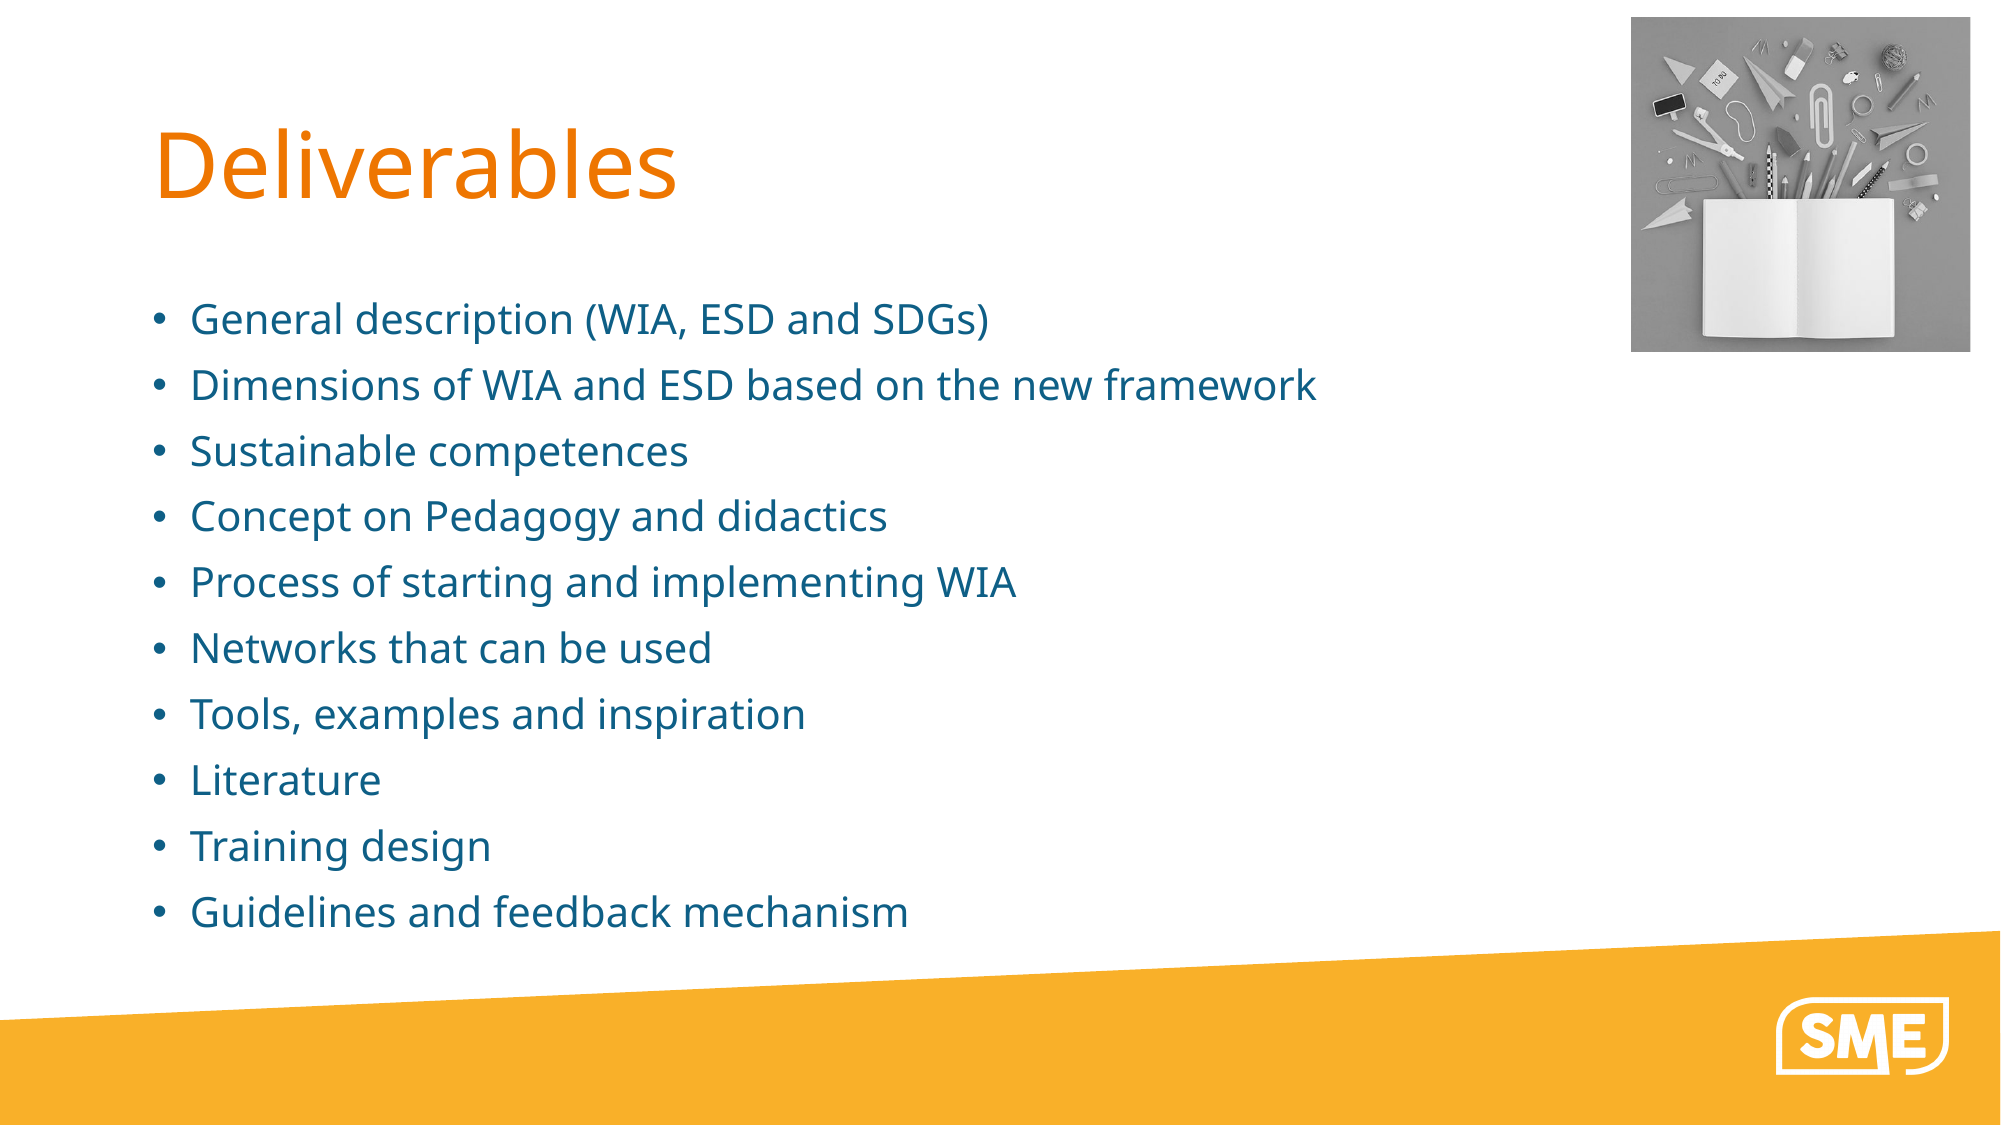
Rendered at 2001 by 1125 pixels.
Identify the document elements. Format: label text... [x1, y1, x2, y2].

list General description (WIA, ESD and SDGs) Dimensions of WIA and ESD based on the new framework Sustainable competences Concept on Pedagogy and didactics Process of starting and implementing WIA Networks that can be used Tools, examples and inspiration Literature Training design Guidelines and feedback mechanism [137, 290, 1863, 1005]
picture [1630, 17, 1971, 352]
picture [1776, 997, 1949, 1075]
title Deliverables [137, 59, 1630, 278]
